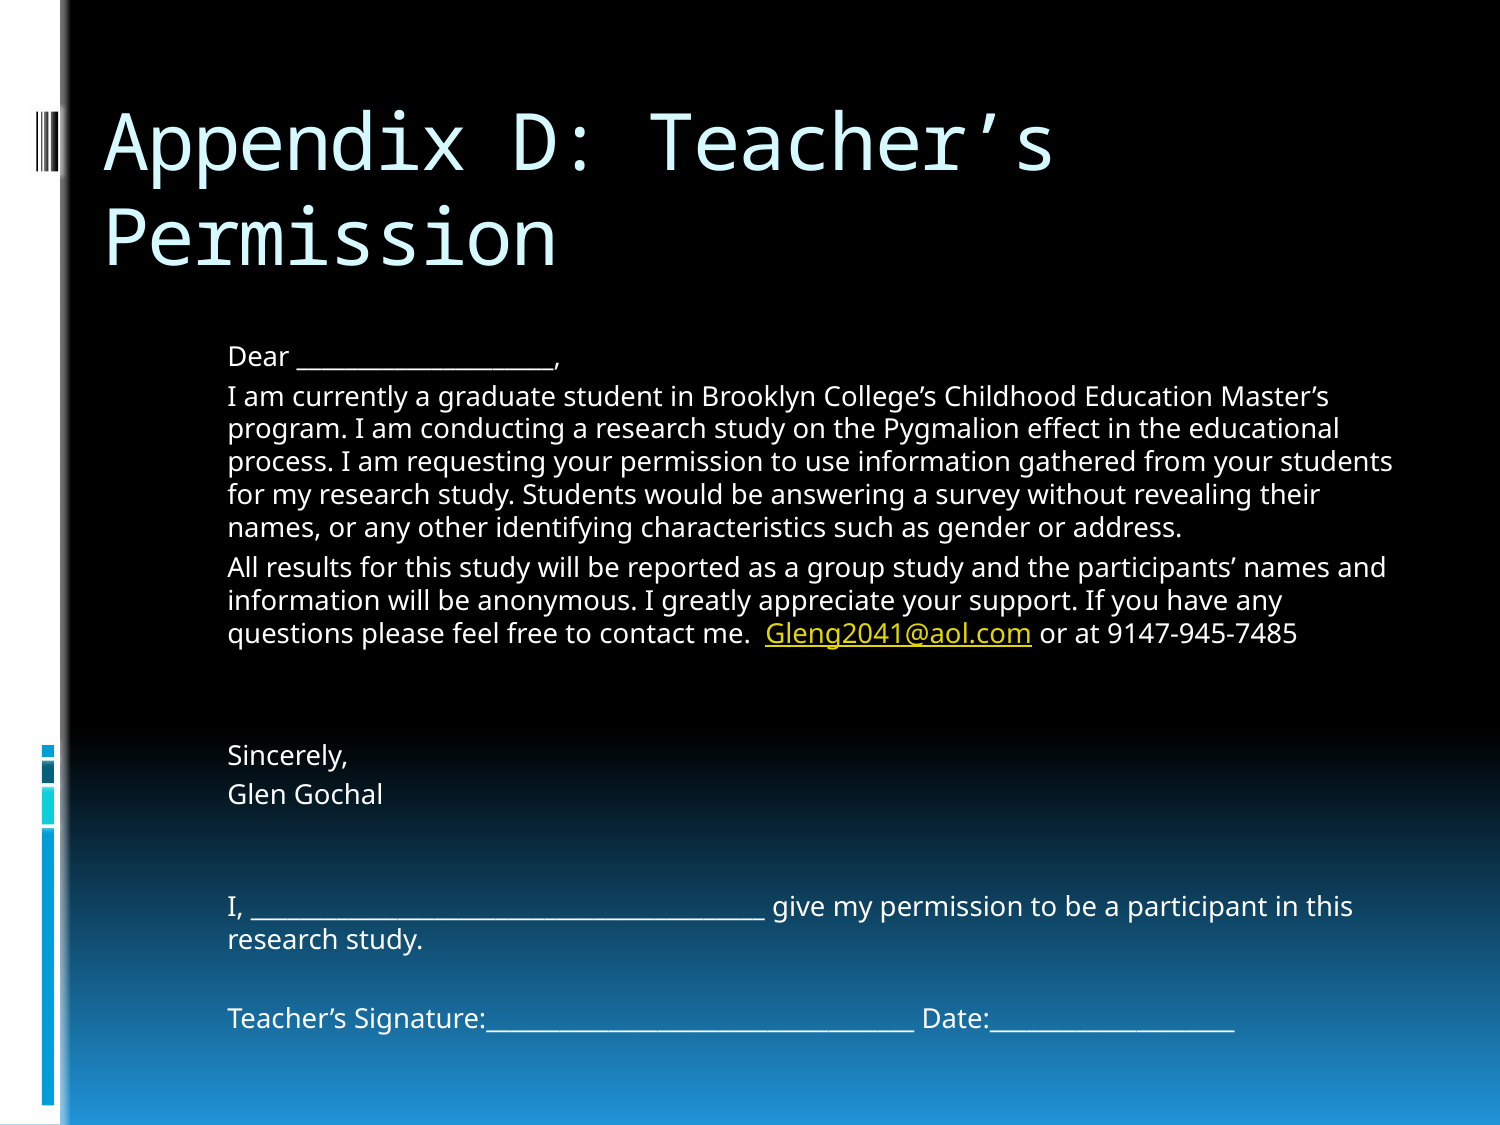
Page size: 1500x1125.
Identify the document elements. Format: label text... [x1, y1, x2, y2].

title Appendix D: Teacher’s Permission [87, 83, 1463, 263]
list Dear _____________________, I am currently a graduate student in Brooklyn College’s Childhood Education Master’s program. I am conducting a research study on the Pygmalion effect in the educational process. I am requesting your permission to use information gathered from your students for my research study. Students would be answering a survey without revealing their names, or any other identifying characteristics such as gender or address. All results for this study will be reported as a group study and the participants’ names and information will be anonymous. I greatly appreciate your support. If you have any questions please feel free to contact me. Gleng2041@aol.com or at 9147-945-7485 Sincerely, Glen Gochal I, __________________________________________ give my permission to be a participant in this research study. Teacher’s Signature:___________________________________ Date:____________________ [150, 292, 1425, 1043]
